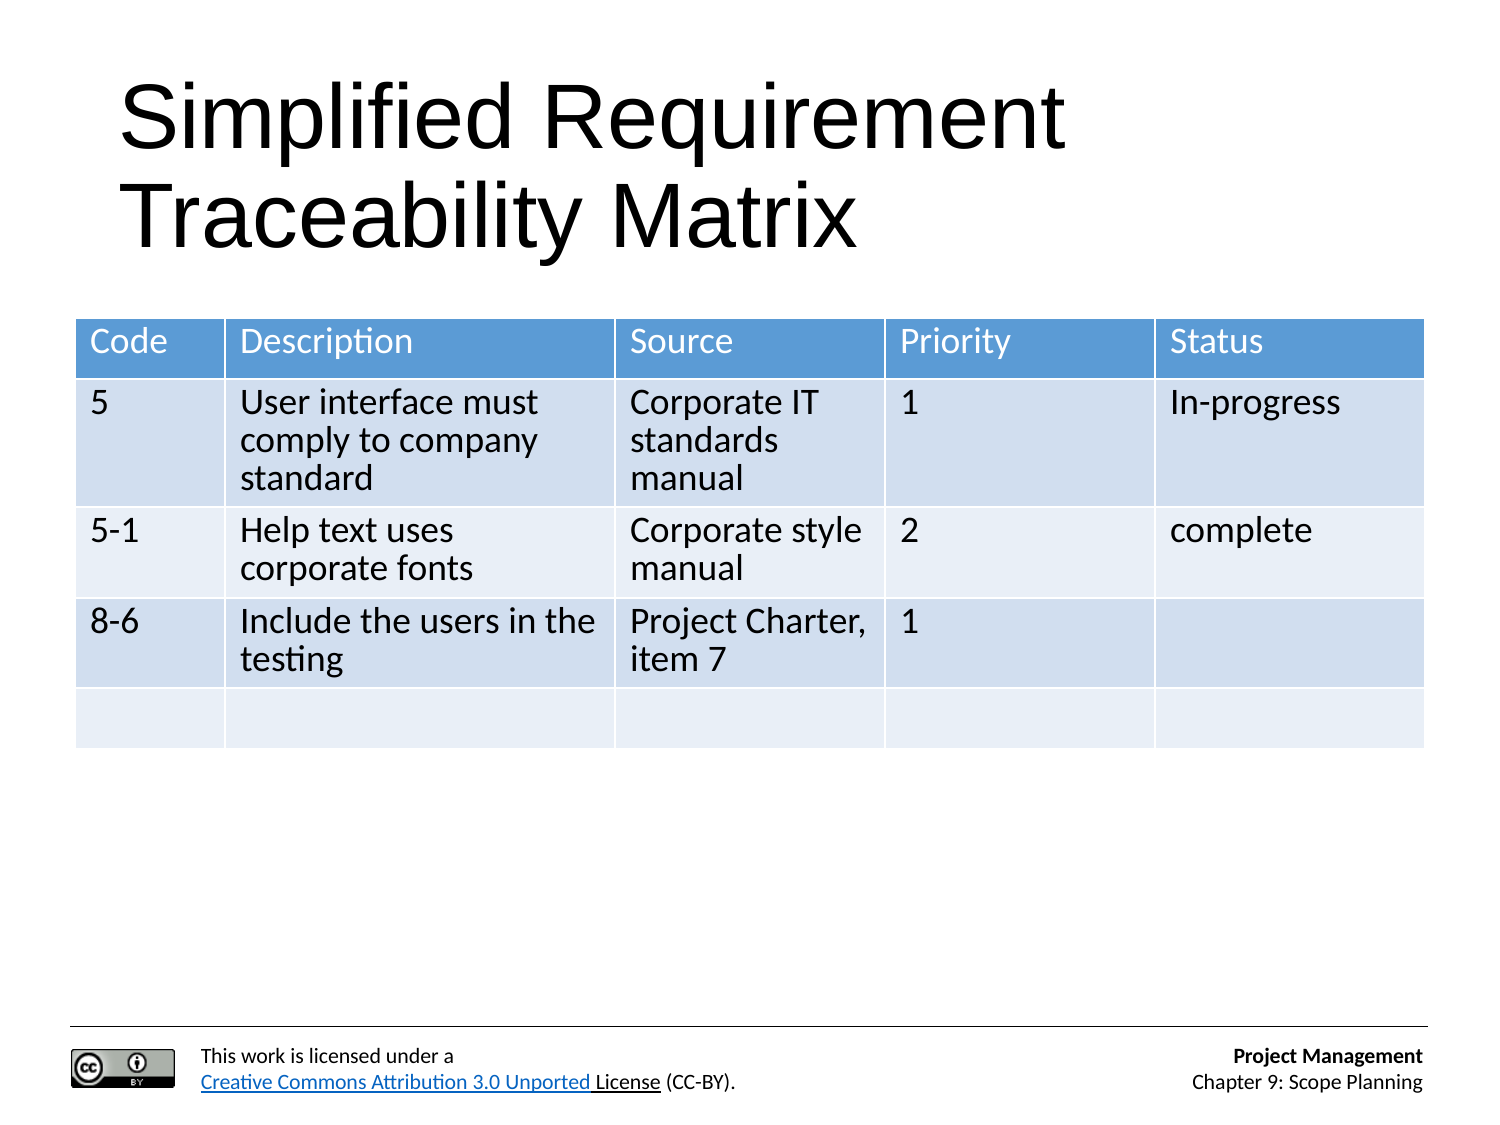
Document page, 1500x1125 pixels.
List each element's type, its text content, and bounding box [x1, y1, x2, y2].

title Simplified Requirement Traceability Matrix [103, 59, 1397, 278]
table_cell [1156, 599, 1424, 687]
table_header Source [616, 319, 884, 378]
table_cell [1156, 689, 1424, 748]
table_cell Project Charter, item 7 [616, 599, 884, 687]
table_cell Help text uses corporate fonts [226, 508, 614, 597]
table_cell Corporate style manual [616, 508, 884, 597]
table_cell 5-1 [76, 508, 224, 597]
table_cell 8-6 [76, 599, 224, 687]
table_cell 1 [886, 380, 1154, 506]
table_cell [76, 689, 224, 748]
table_cell Corporate IT standards manual [616, 380, 884, 506]
table_cell [226, 689, 614, 748]
table_cell Include the users in the testing [226, 599, 614, 687]
table_header Code [76, 319, 224, 378]
table_cell User interface must comply to company standard [226, 380, 614, 506]
table_cell 5 [76, 380, 224, 506]
table_cell [616, 689, 884, 748]
table_cell complete [1156, 508, 1424, 597]
table_cell [886, 689, 1154, 748]
table_header Status [1156, 319, 1424, 378]
table_cell 1 [886, 599, 1154, 687]
table_cell In-progress [1156, 380, 1424, 506]
table_header Priority [886, 319, 1154, 378]
table_cell 2 [886, 508, 1154, 597]
picture [71, 1049, 175, 1088]
table_header Description [226, 319, 614, 378]
